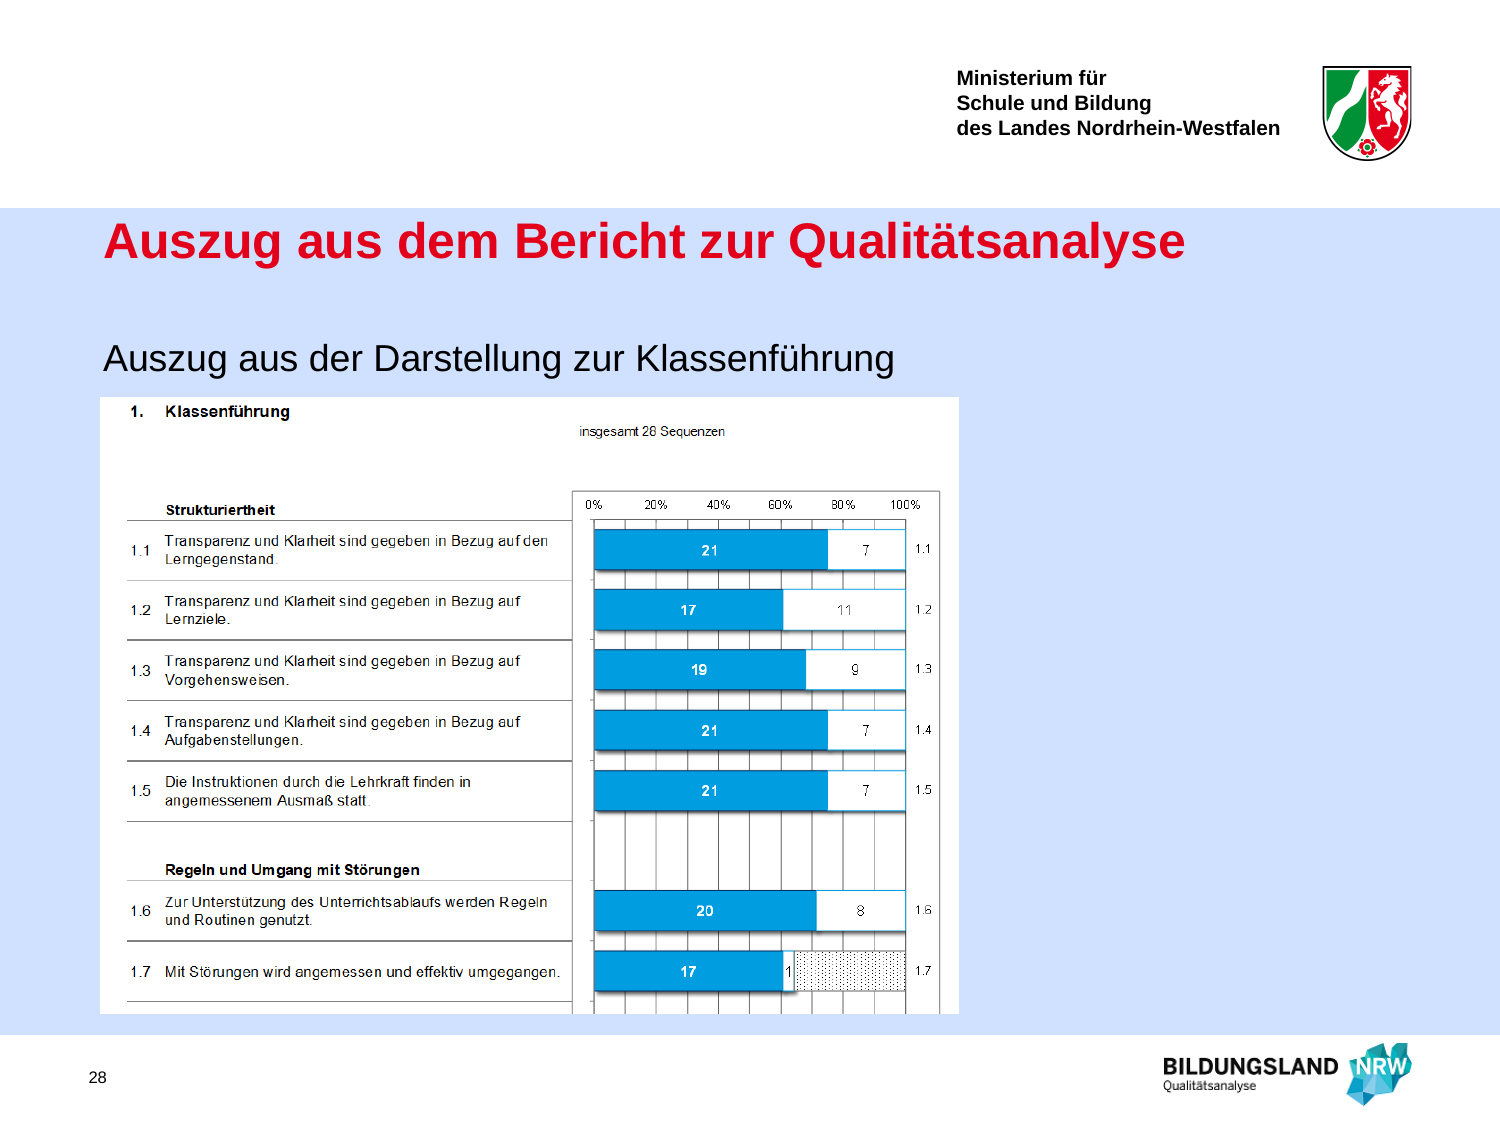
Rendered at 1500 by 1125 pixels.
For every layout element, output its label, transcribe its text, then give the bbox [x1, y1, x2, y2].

text_box Auszug aus dem Bericht zur Qualitätsanalyse [88, 208, 1425, 277]
picture [1163, 1043, 1412, 1106]
picture [1320, 66, 1412, 161]
slide_number 28 [88, 1067, 136, 1124]
text_box Auszug aus der Darstellung zur Klassenführung [88, 326, 1353, 386]
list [100, 396, 959, 1015]
